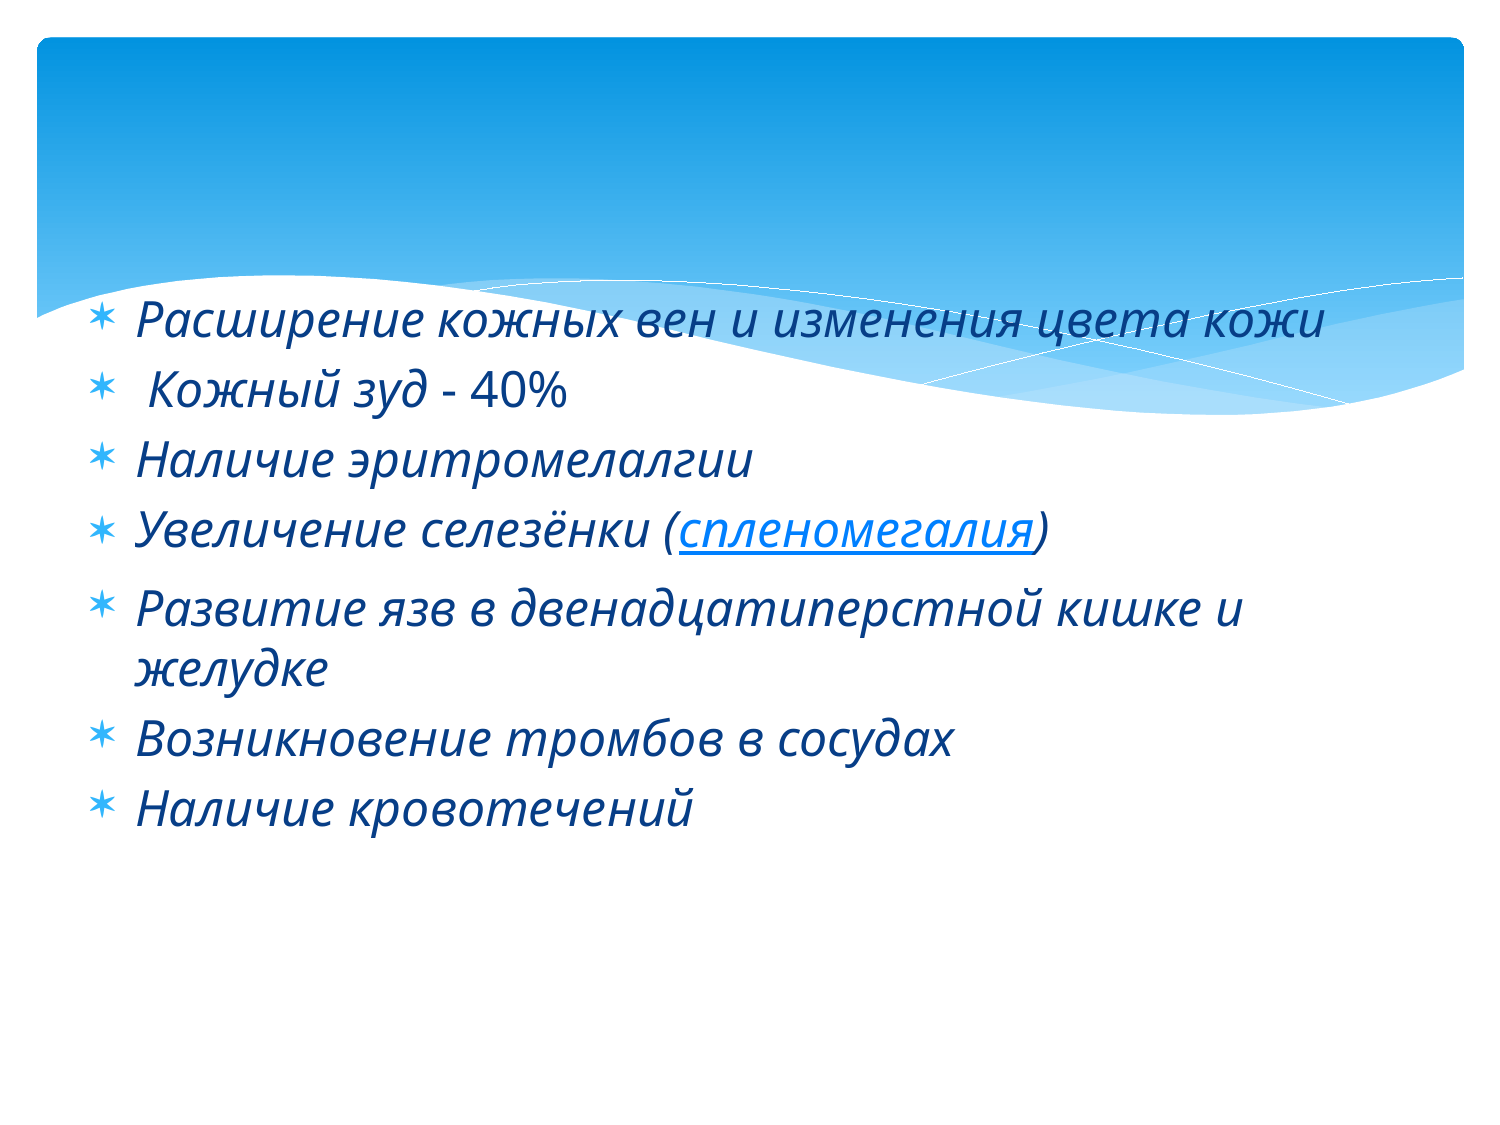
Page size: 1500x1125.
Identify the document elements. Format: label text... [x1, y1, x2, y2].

list Расширение кожных вен и изменения цвета кожи Кожный зуд - 40% Наличие эритромелалгии Увеличение селезёнки (спленомегалия) Развитие язв в двенадцатиперстной кишке и желудке Возникновение тромбов в сосудах Наличие кровотечений [75, 70, 1425, 1000]
